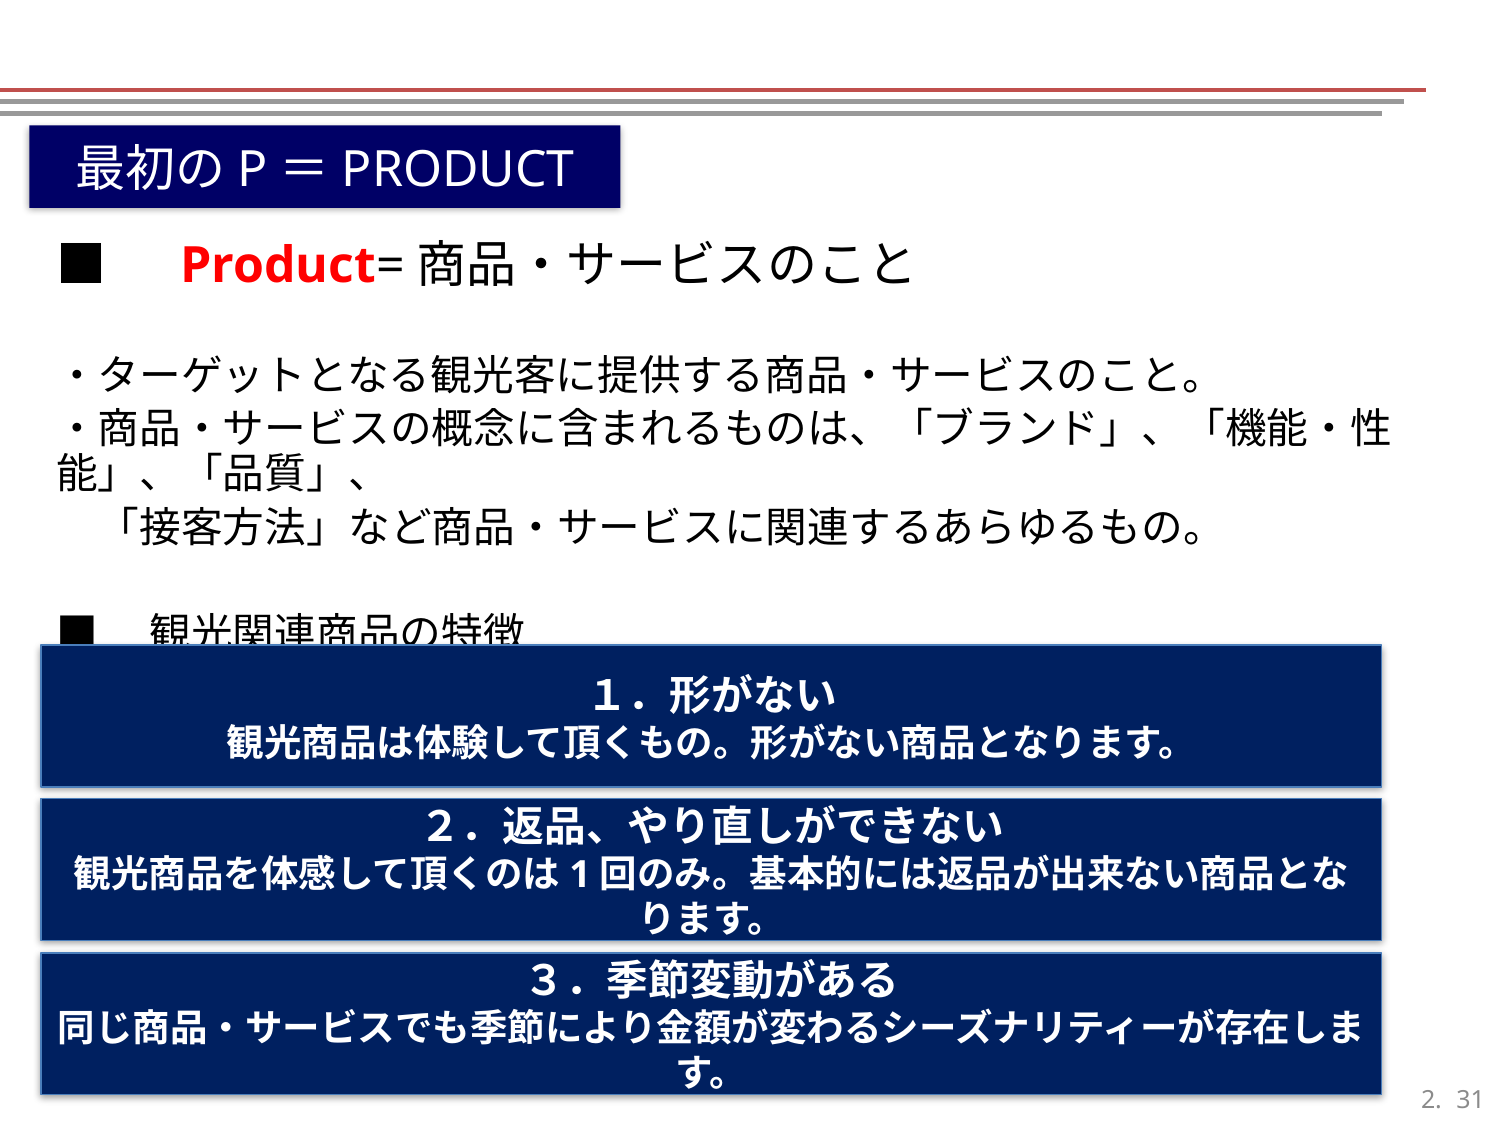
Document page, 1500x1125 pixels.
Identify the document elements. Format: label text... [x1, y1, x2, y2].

text_box ２．返品、やり直しができない 観光商品を体感して頂くのは1回のみ。基本的には返品が出来ない商品となります。 [40, 798, 1382, 941]
text_box ■ Product=商品・サービスのこと ・ターゲットとなる観光客に提供する商品・サービスのこと。 ・商品・サービスの概念に含まれるものは、「ブランド」、「機能・性能」、「品質」、 「接客方法」など商品・サービスに関連するあらゆるもの。 ■ 観光関連商品の特徴 [39, 230, 1461, 1065]
text_box ３．季節変動がある 同じ商品・サービスでも季節により金額が変わるシーズナリティーが存在します。 [40, 952, 1382, 1095]
text_box １．形がない 観光商品は体験して頂くもの。形がない商品となります。 [40, 644, 1382, 788]
slide_number 30 [1381, 1065, 1500, 1125]
text_box 最初のP＝PRODUCT [29, 125, 621, 208]
